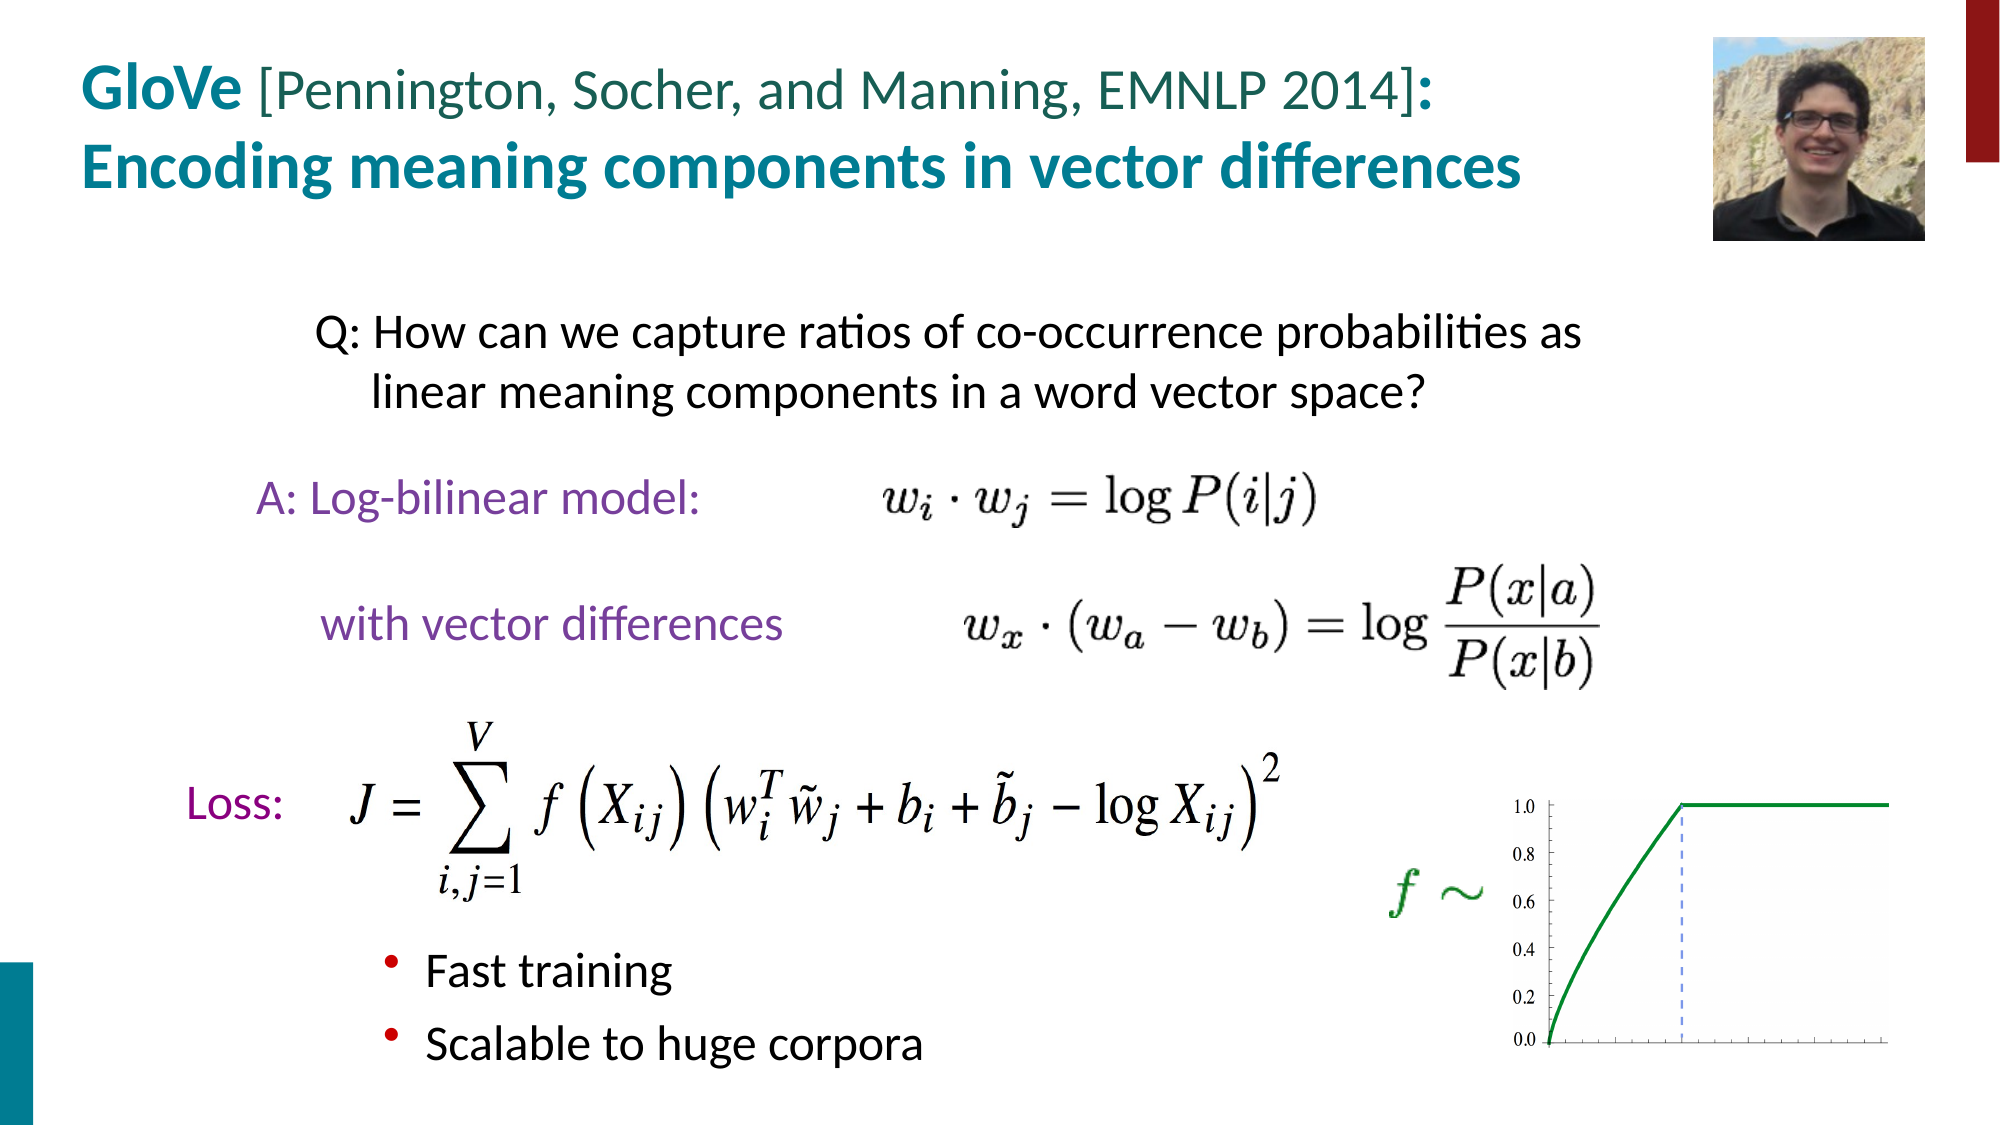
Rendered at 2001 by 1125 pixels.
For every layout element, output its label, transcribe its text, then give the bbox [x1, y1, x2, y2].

title GloVe [Pennington, Socher, and Manning, EMNLP 2014]: Encoding meaning components in vector differences [79, 38, 1532, 232]
picture [1389, 867, 1485, 918]
picture [883, 471, 1317, 528]
picture [963, 563, 1600, 690]
text_box Q: How can we capture ratios of co-occurrence probabilities as linear meaning components in a word vector space? A: Log-bilinear model: with vector differences Loss: Fast training Scalable to huge corpora [185, 296, 1591, 1071]
picture [1713, 37, 1925, 241]
picture [348, 721, 1281, 902]
picture [1512, 799, 1890, 1049]
